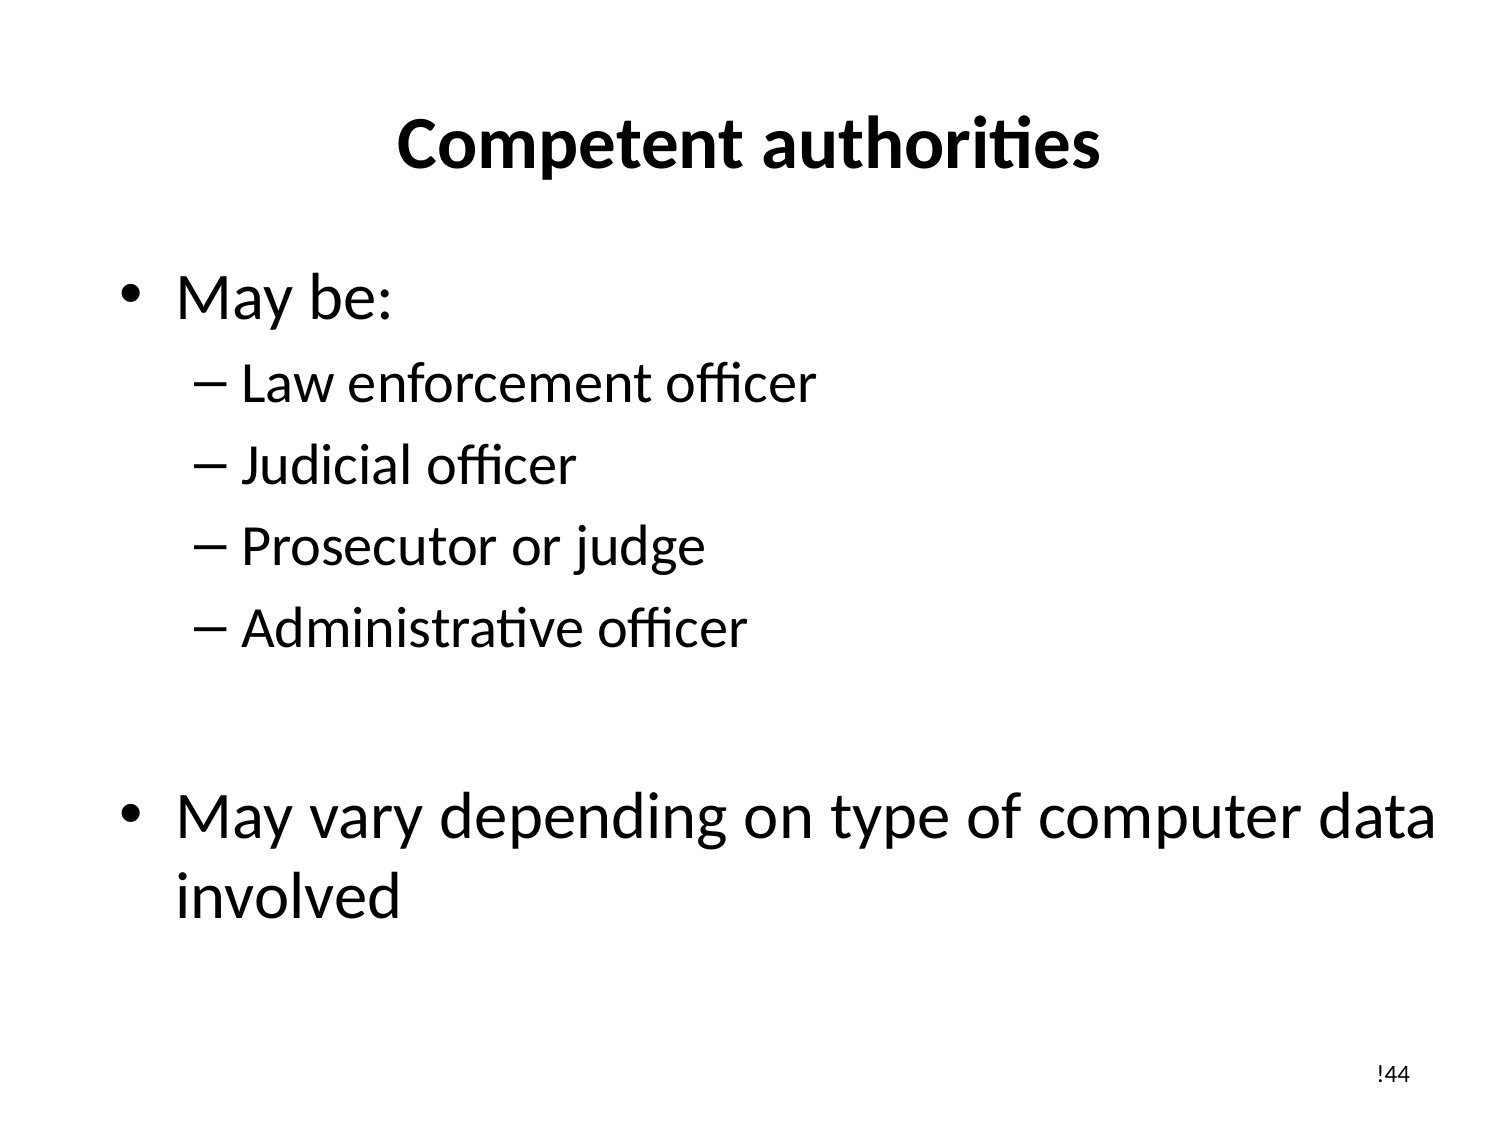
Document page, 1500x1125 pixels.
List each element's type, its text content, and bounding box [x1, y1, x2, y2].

title Competent authorities [74, 44, 1426, 233]
list May be: Law enforcement officer Judicial officer Prosecutor or judge Administrative officer May vary depending on type of computer data involved [103, 244, 1455, 988]
slide_number !44 [1074, 1042, 1425, 1103]
